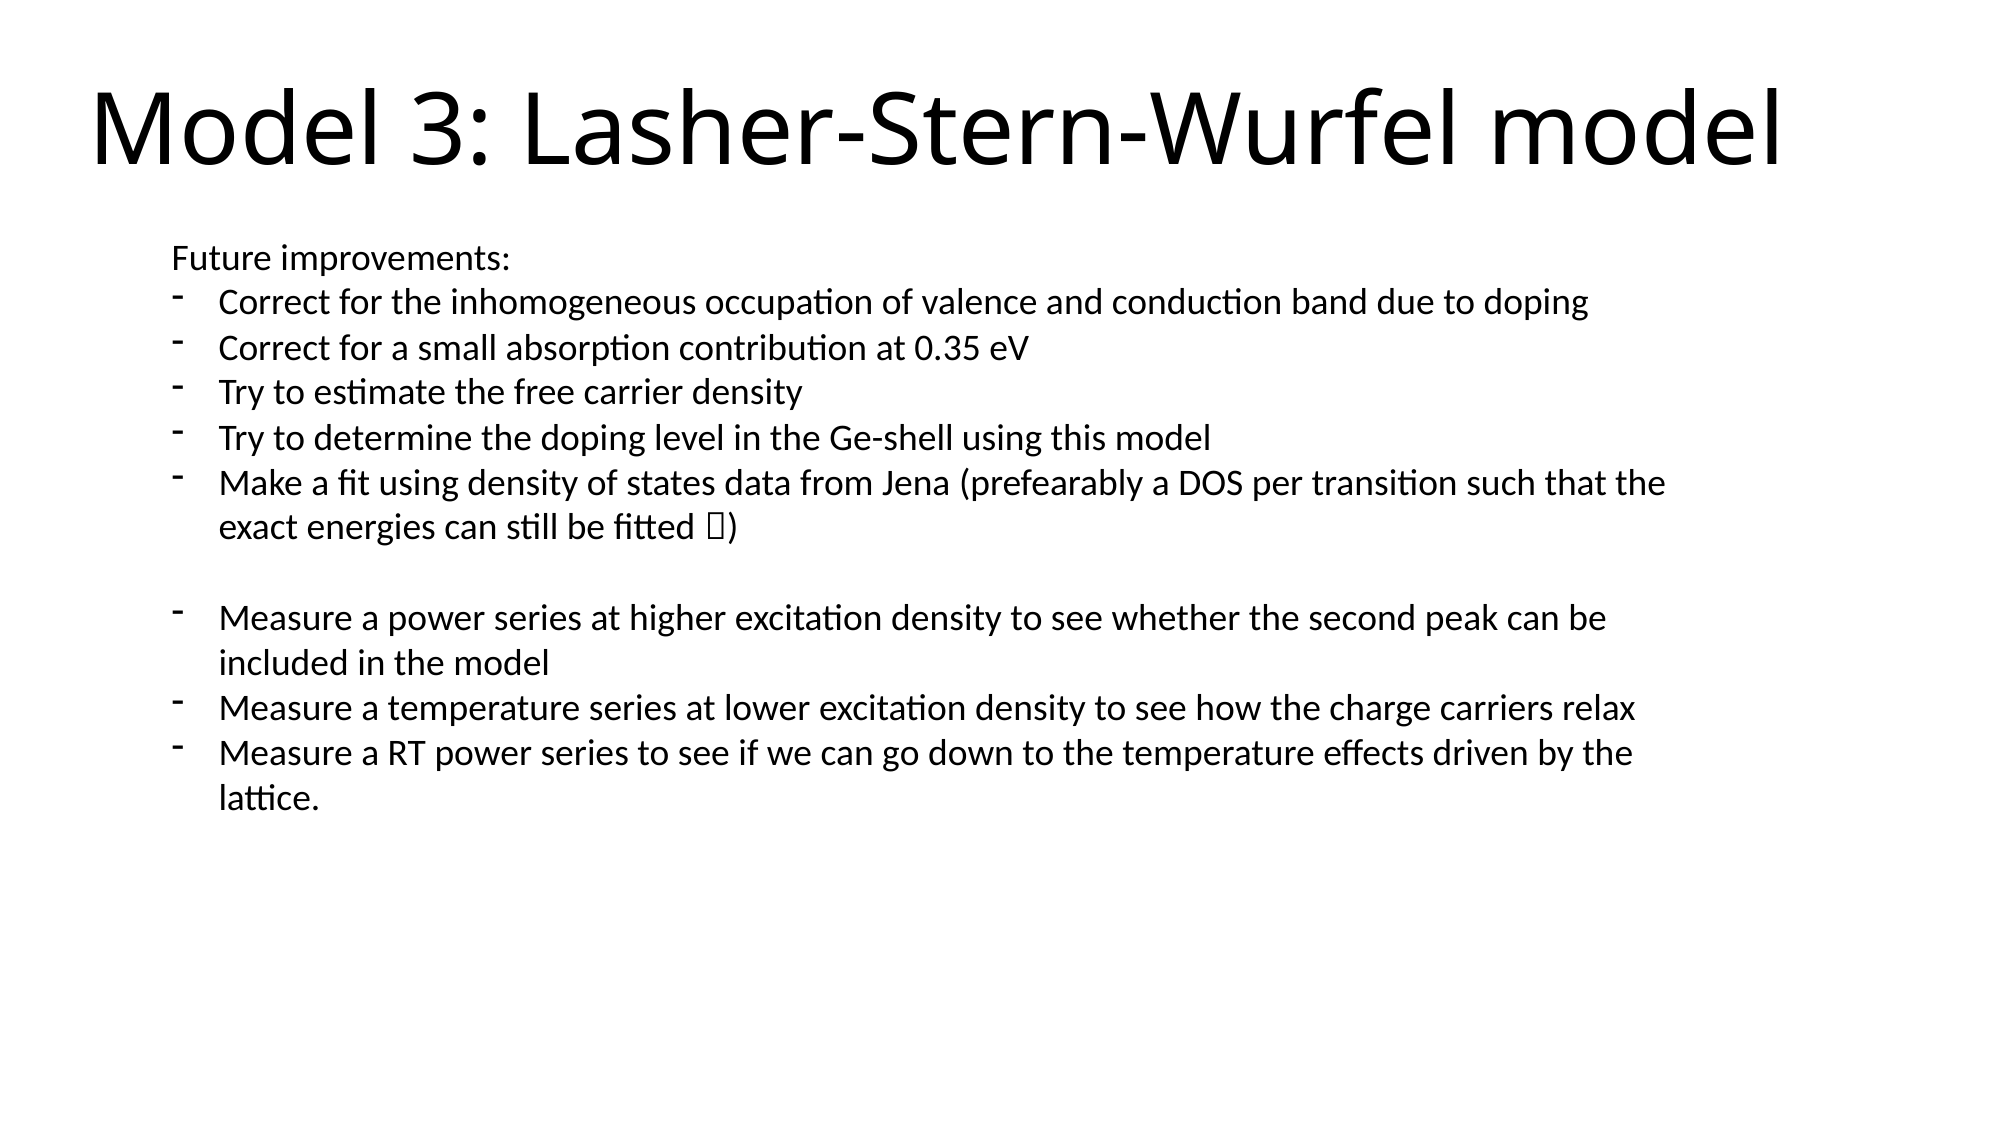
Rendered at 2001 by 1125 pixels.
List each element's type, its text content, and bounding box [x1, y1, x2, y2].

text_box Future improvements: Correct for the inhomogeneous occupation of valence and conduction band due to doping Correct for a small absorption contribution at 0.35 eV Try to estimate the free carrier density Try to determine the doping level in the Ge-shell using this model Make a fit using density of states data from Jena (prefearably a DOS per transition such that the exact energies can still be fitted ) Measure a power series at higher excitation density to see whether the second peak can be included in the model Measure a temperature series at lower excitation density to see how the charge carriers relax Measure a RT power series to see if we can go down to the temperature effects driven by the lattice. [156, 225, 1735, 870]
title Model 3: Lasher-Stern-Wurfel model [24, 3, 1852, 194]
